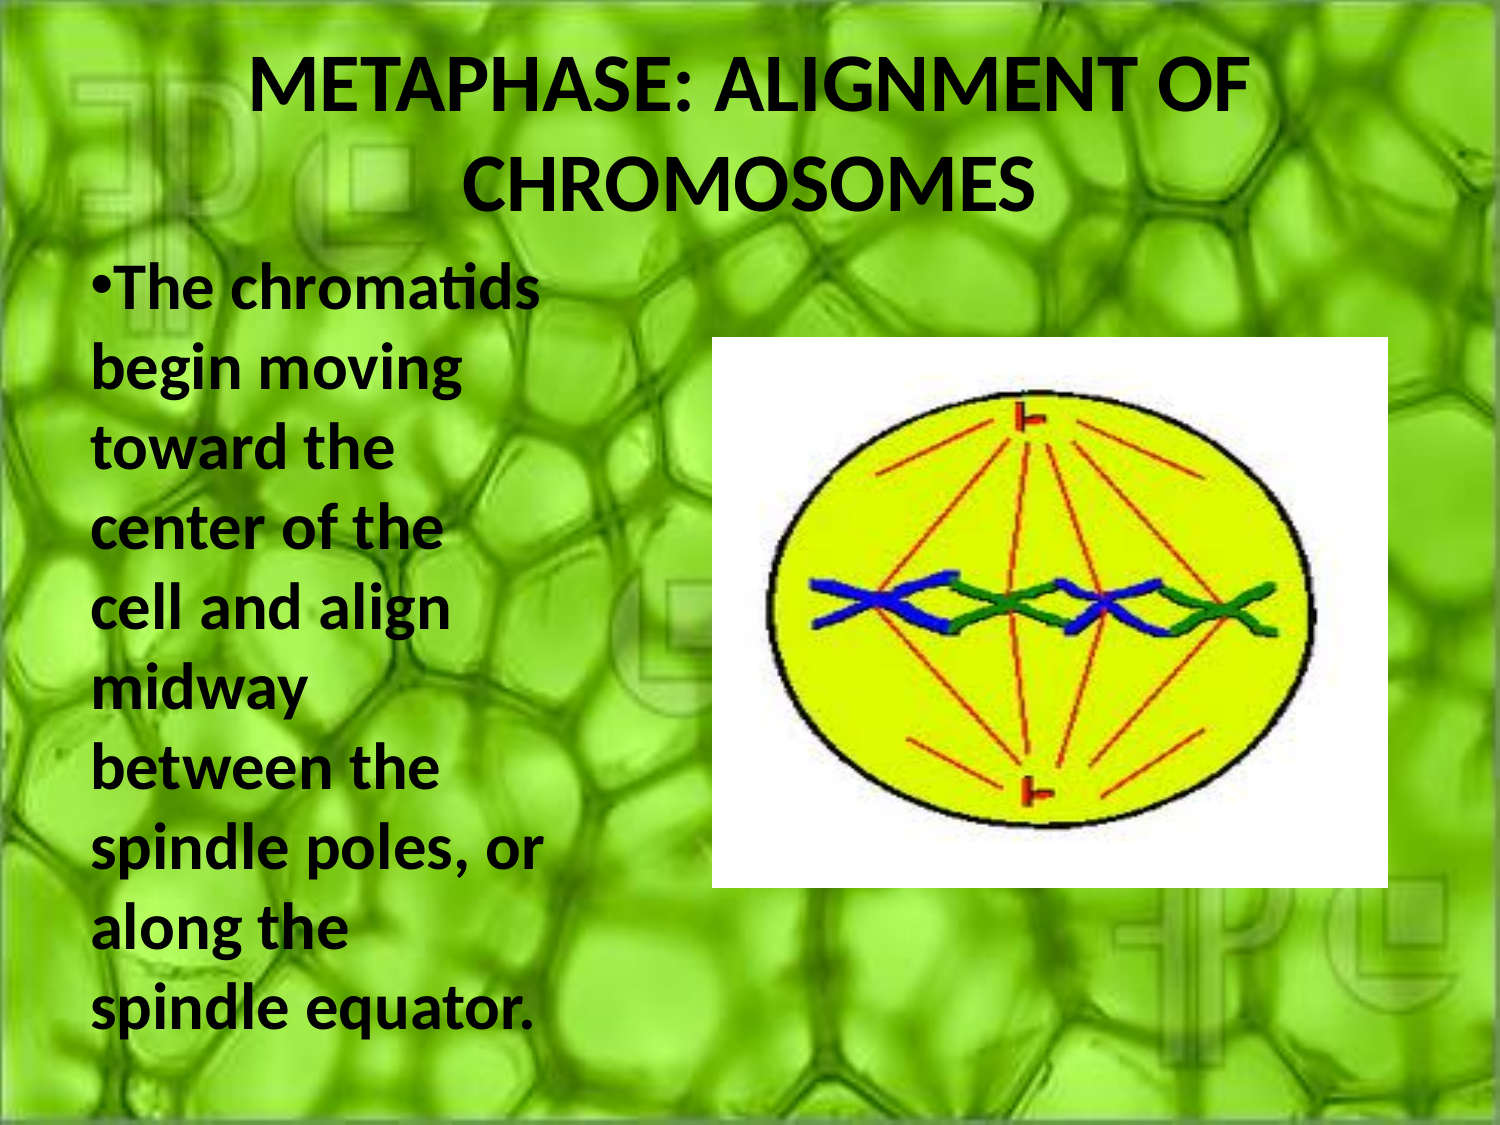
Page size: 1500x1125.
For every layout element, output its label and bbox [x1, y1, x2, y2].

picture [0, 0, 1500, 1125]
list [712, 337, 1388, 888]
